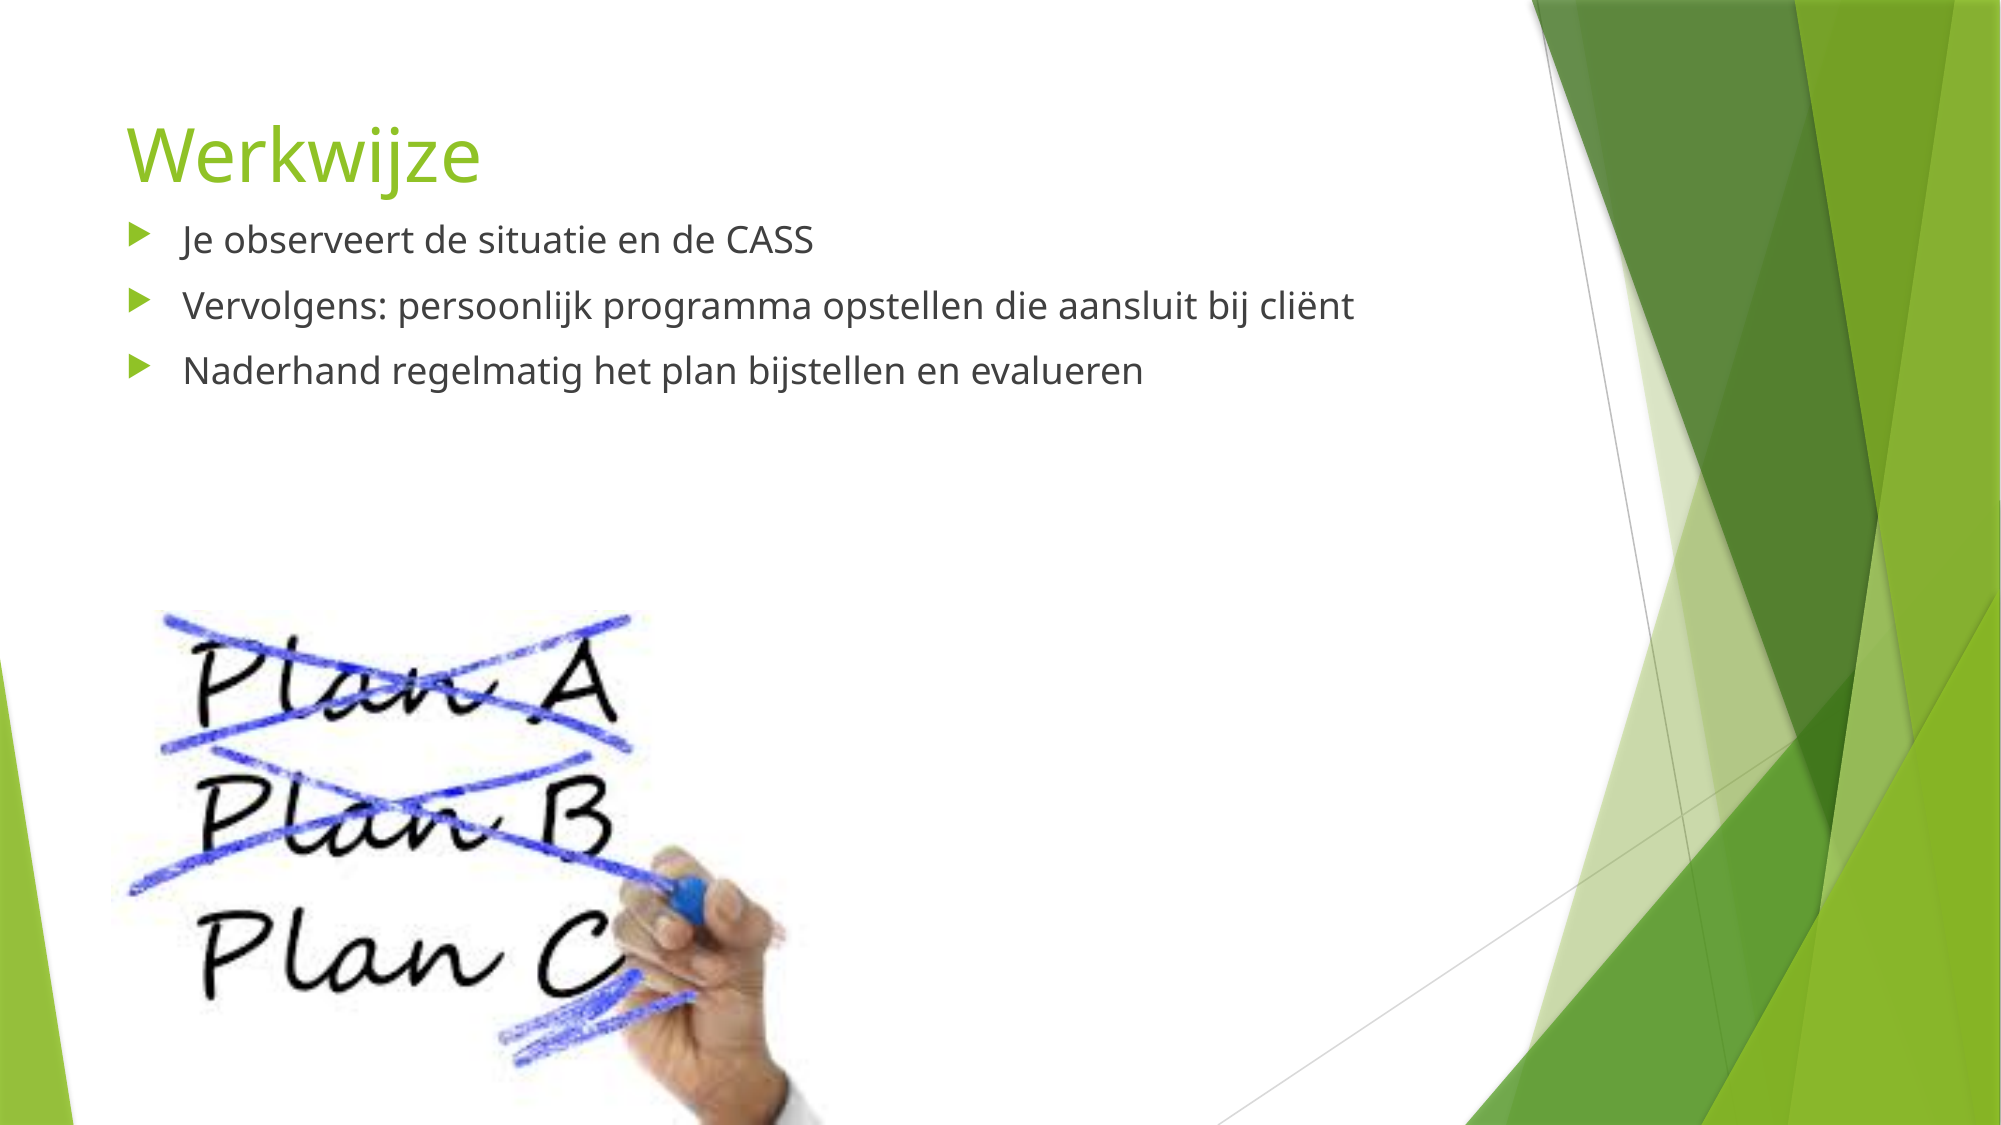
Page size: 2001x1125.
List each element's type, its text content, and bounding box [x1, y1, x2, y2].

picture [110, 609, 885, 1125]
list Je observeert de situatie en de CASS Vervolgens: persoonlijk programma opstellen die aansluit bij cliënt Naderhand regelmatig het plan bijstellen en evalueren [111, 208, 1522, 845]
title Werkwijze [111, 99, 1522, 208]
